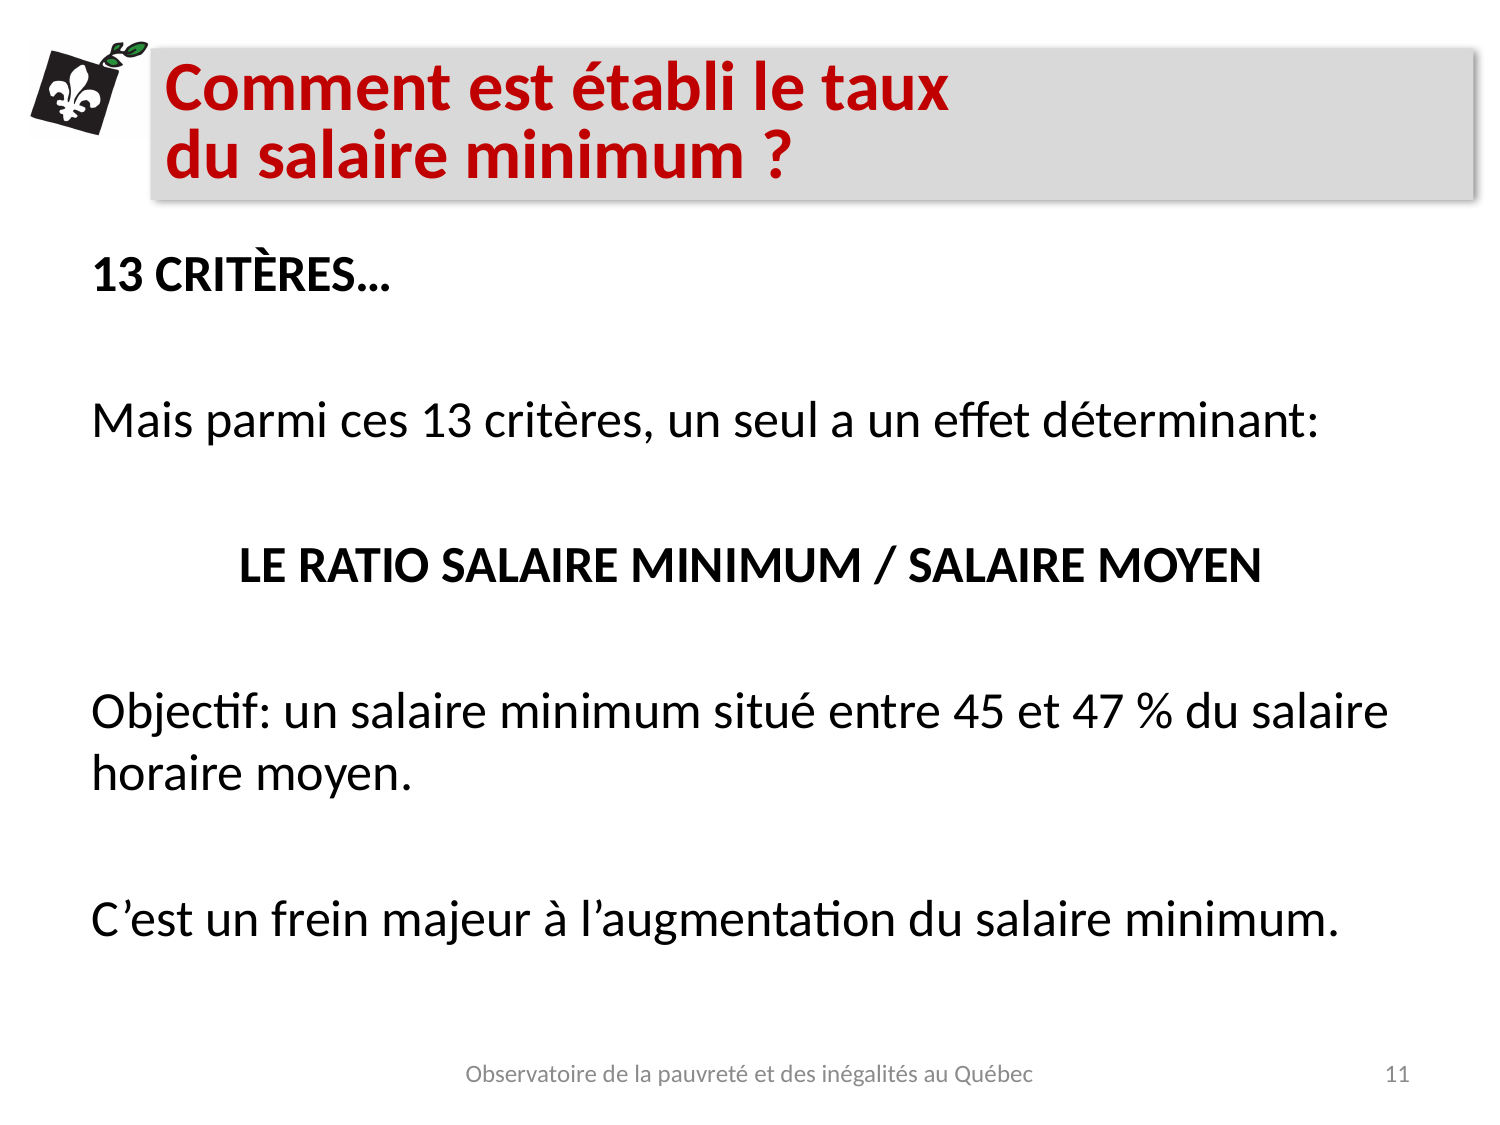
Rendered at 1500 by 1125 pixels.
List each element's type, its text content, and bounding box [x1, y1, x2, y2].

picture [28, 38, 151, 139]
title Comment est établi le taux du salaire minimum ? [150, 48, 1474, 200]
footer Observatoire de la pauvreté et des inégalités au Québec [0, 1042, 1500, 1103]
list 13 critères… Mais parmi ces 13 critères, un seul a un effet déterminant: le ratio salaire minimum / salaire moyen Objectif: un salaire minimum situé entre 45 et 47 % du salaire horaire moyen. C’est un frein majeur à l’augmentation du salaire minimum. [76, 231, 1427, 1004]
